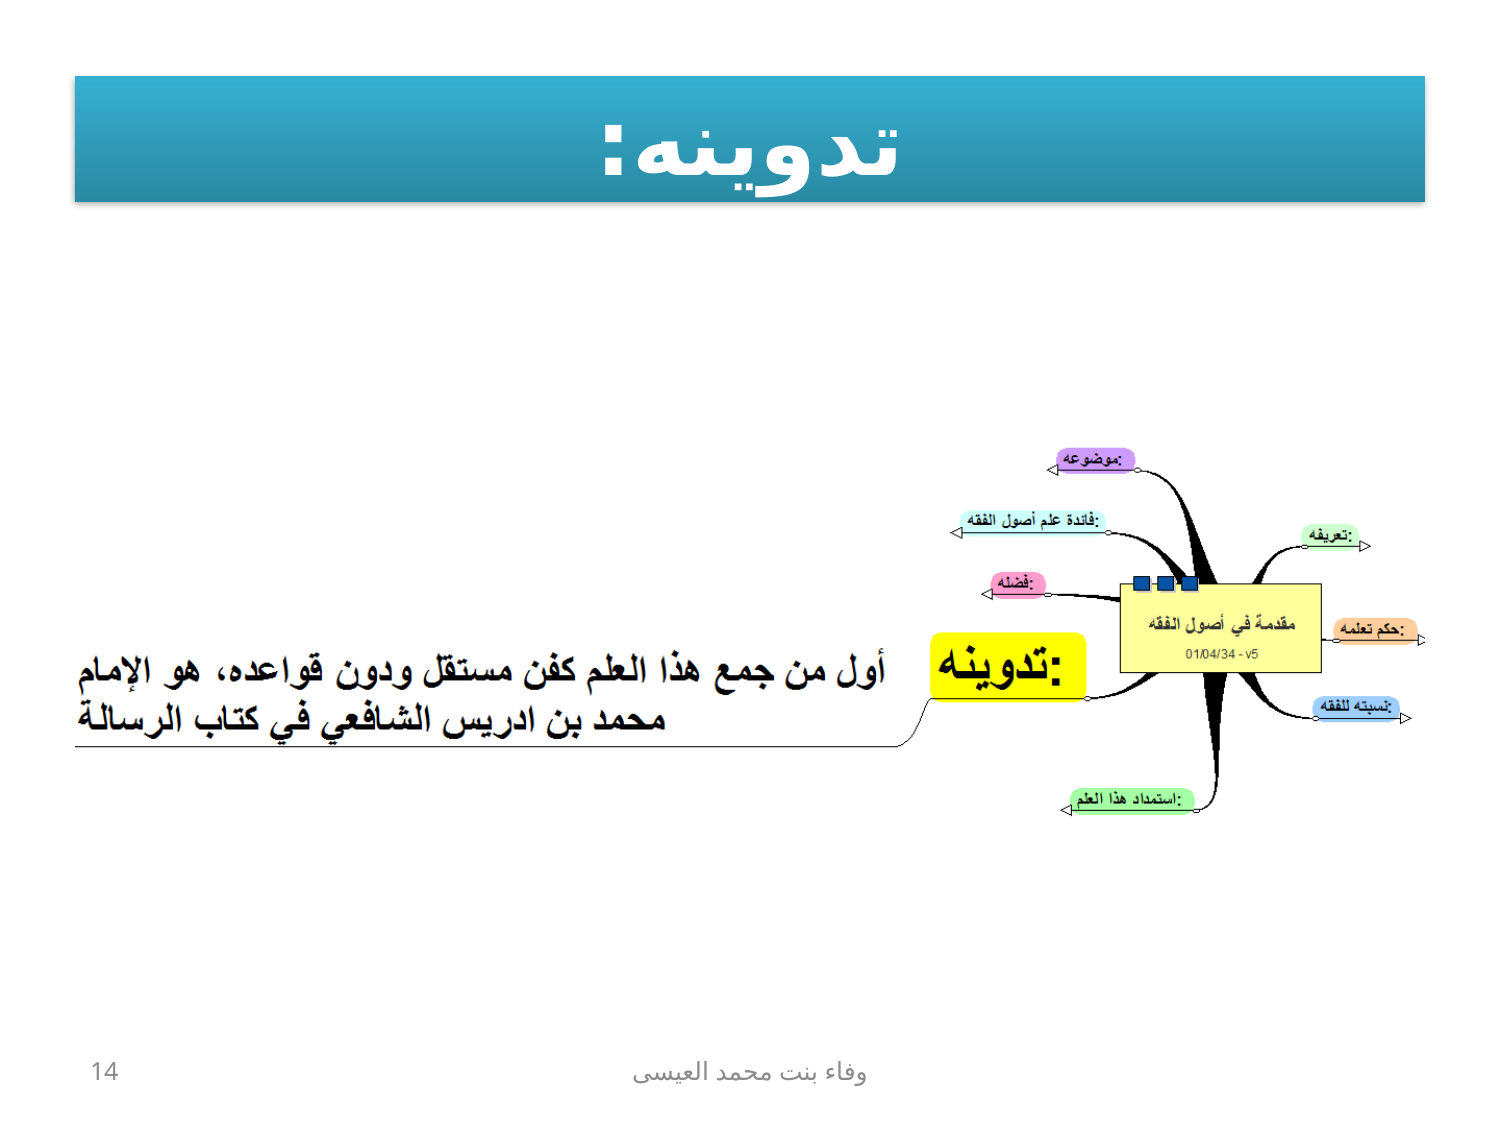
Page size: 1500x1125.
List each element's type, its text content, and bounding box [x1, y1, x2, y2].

text_box تدوينه: [74, 76, 1425, 202]
footer وفاء بنت محمد العيسى [512, 1042, 988, 1103]
picture [74, 262, 1426, 1005]
slide_number 14 [75, 1042, 425, 1103]
